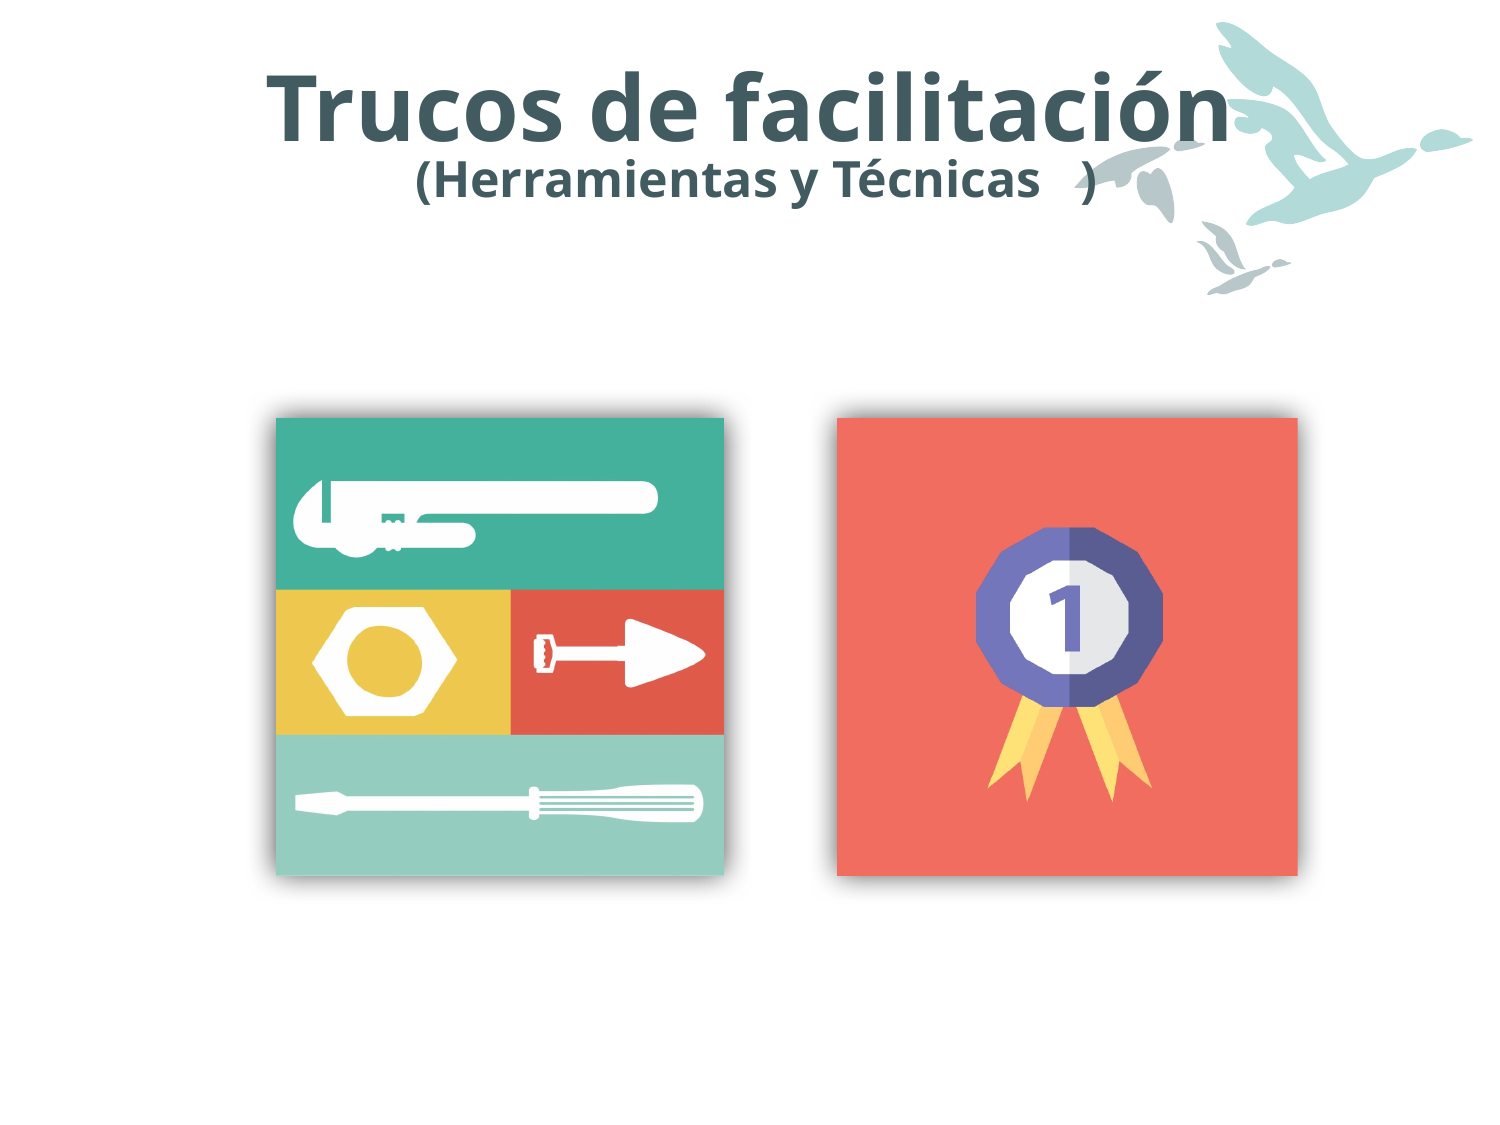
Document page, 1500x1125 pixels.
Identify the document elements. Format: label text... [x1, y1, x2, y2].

picture [275, 418, 724, 877]
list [833, 418, 1298, 877]
title Trucos de facilitación (Herramientas y Técnicas ) [75, 45, 1425, 233]
